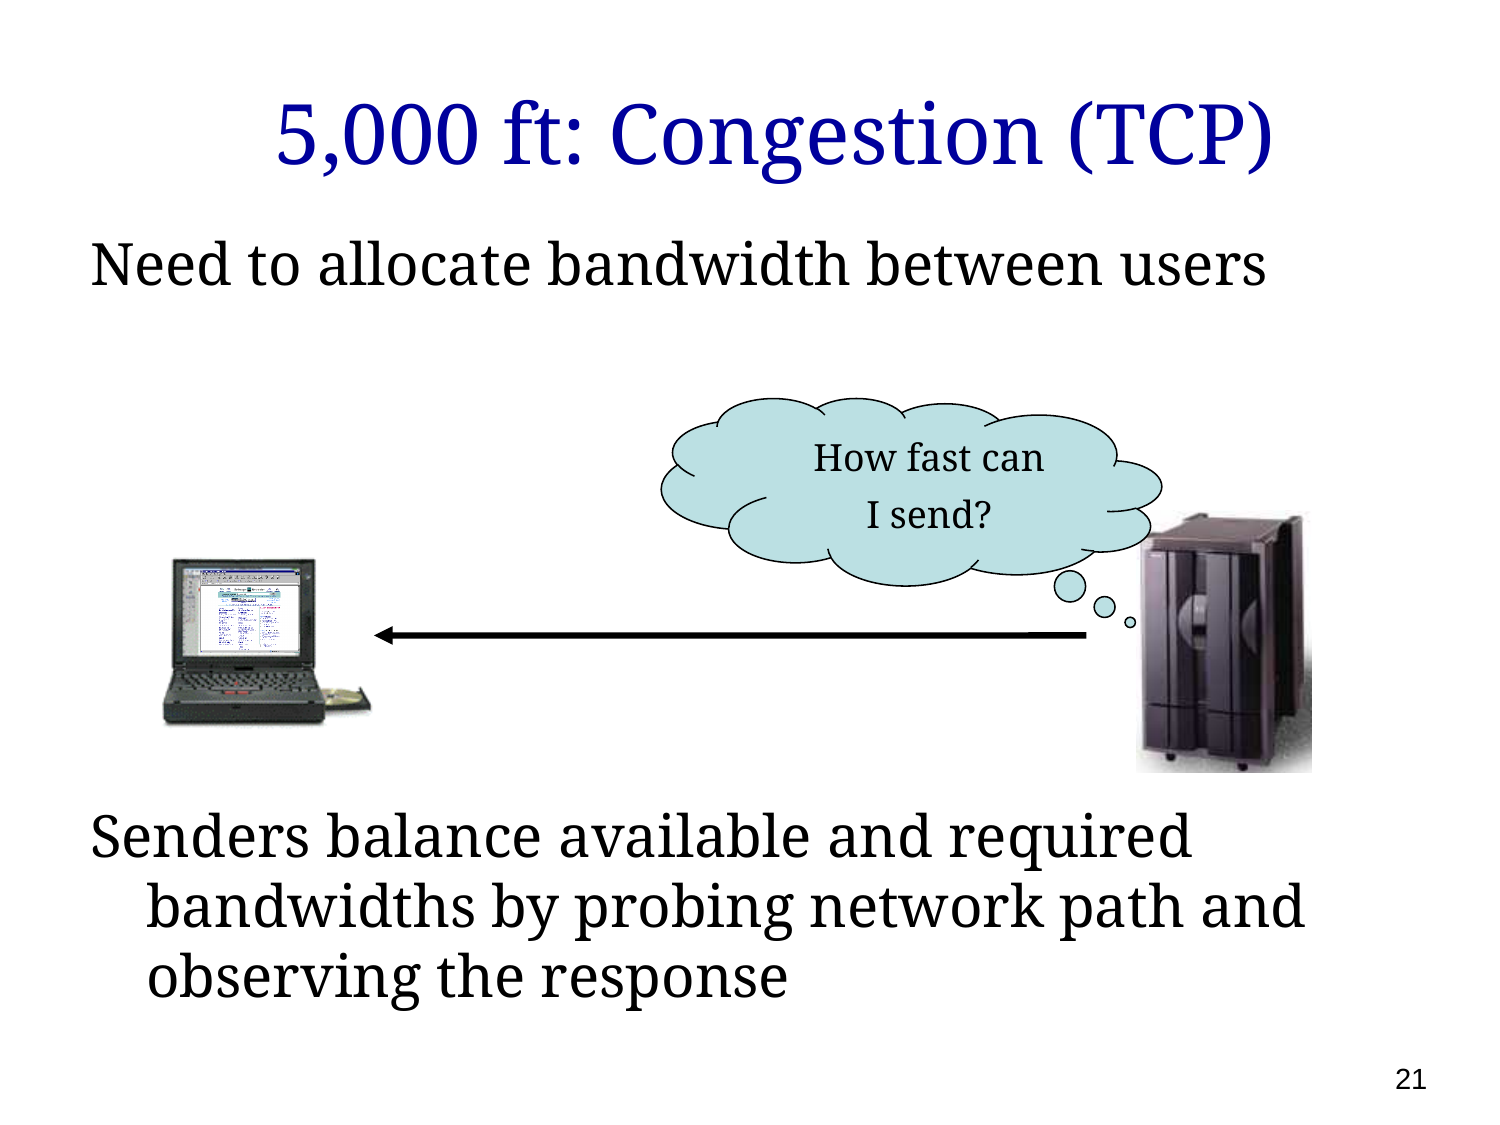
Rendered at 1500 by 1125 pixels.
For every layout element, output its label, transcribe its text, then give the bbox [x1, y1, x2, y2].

list Need to allocate bandwidth between users Senders balance available and required bandwidths by probing network path and observing the response [74, 219, 1426, 963]
text_box How fast can I send? [1094, 596, 1116, 618]
text_box How fast can I send? [661, 398, 1162, 587]
picture [1136, 510, 1315, 776]
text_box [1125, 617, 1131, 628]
title 5,000 ft: Congestion (TCP) [99, 37, 1451, 226]
slide_number 21 [1092, 1024, 1443, 1103]
text_box How fast can I send? [1054, 570, 1086, 603]
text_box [149, 547, 387, 740]
